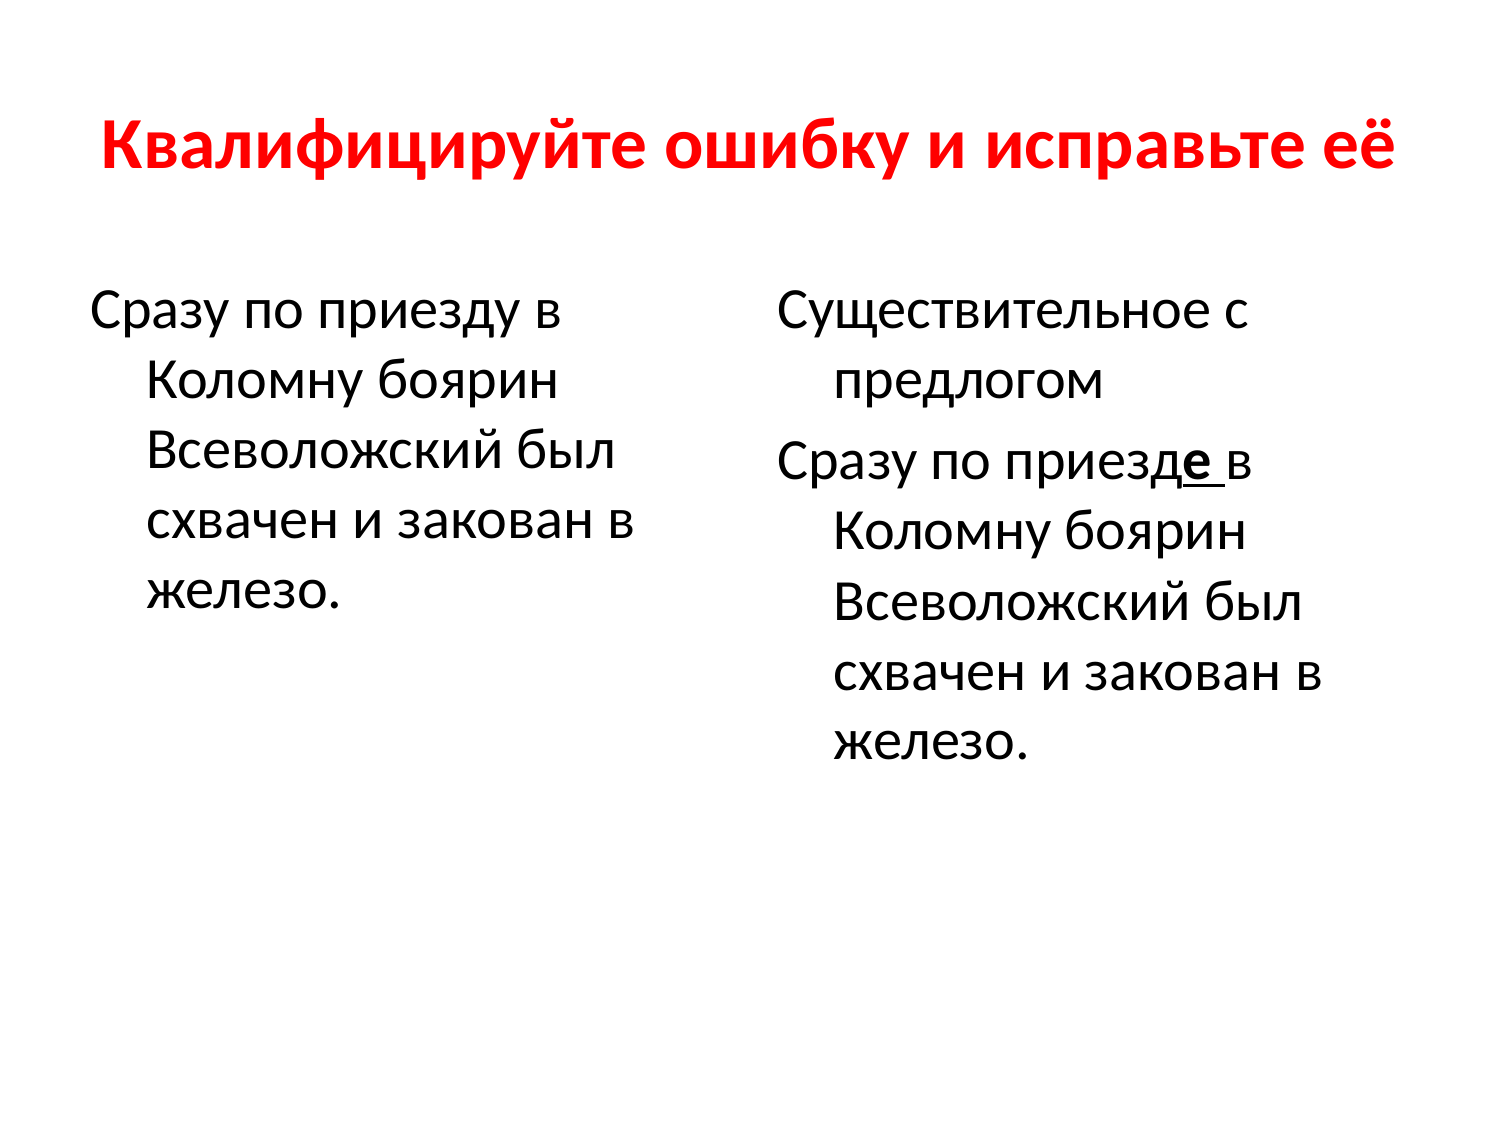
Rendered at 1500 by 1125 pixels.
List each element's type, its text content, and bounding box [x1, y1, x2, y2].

list Существительное с предлогом Сразу по приезде в Коломну боярин Всеволожский был схвачен и закован в железо. [762, 262, 1425, 1005]
list Сразу по приезду в Коломну боярин Всеволожский был схвачен и закован в железо. [75, 262, 738, 1005]
title Квалифицируйте ошибку и исправьте её [75, 45, 1425, 233]
